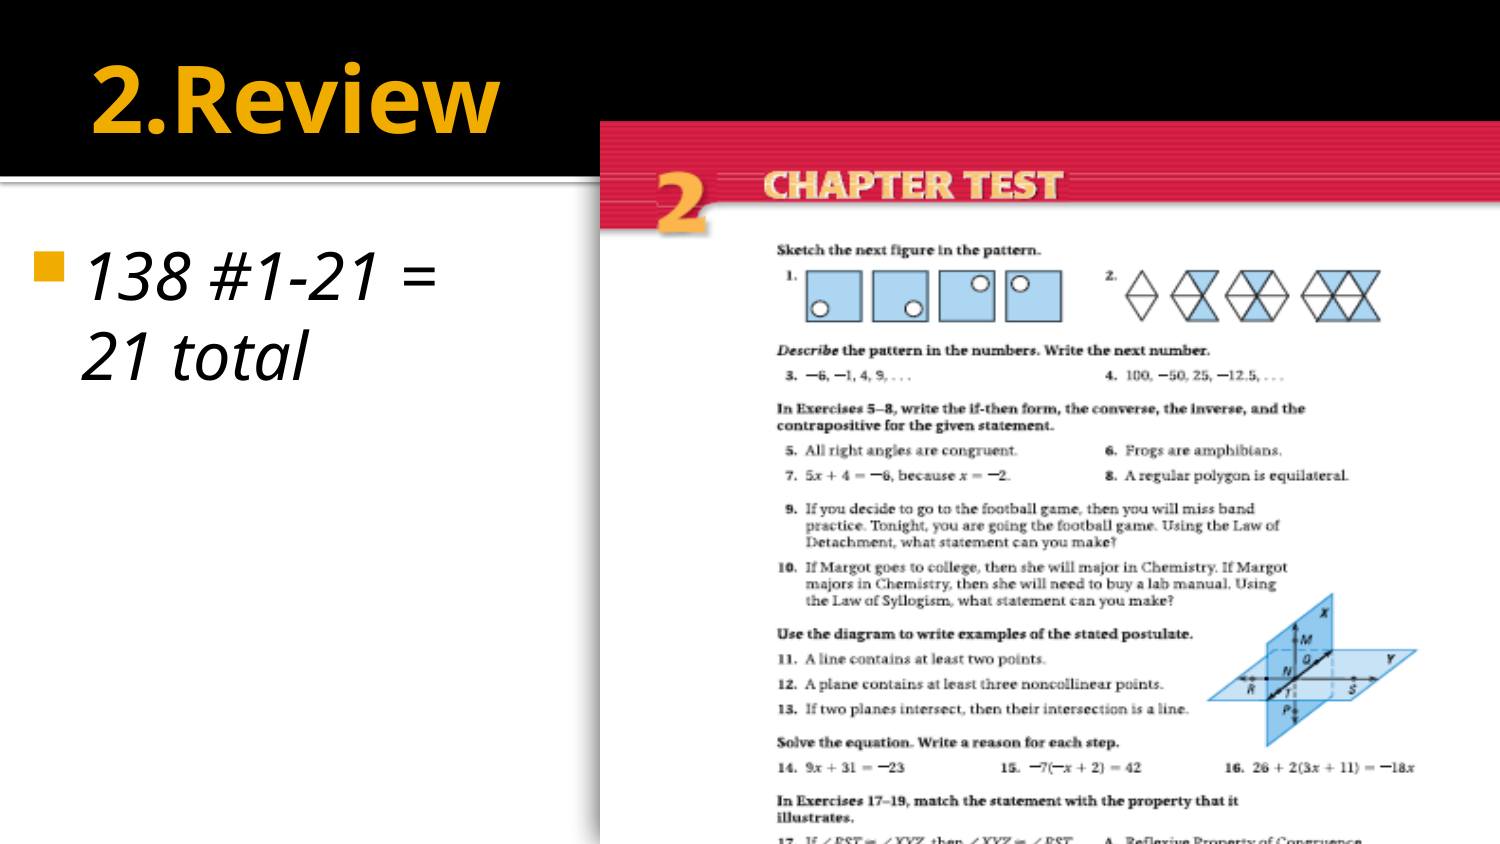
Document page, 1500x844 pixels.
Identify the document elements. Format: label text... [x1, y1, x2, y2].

picture [599, 121, 1500, 844]
title 2.Review [75, 19, 1425, 174]
list 138 #1-21 = 21 total [0, 218, 525, 788]
